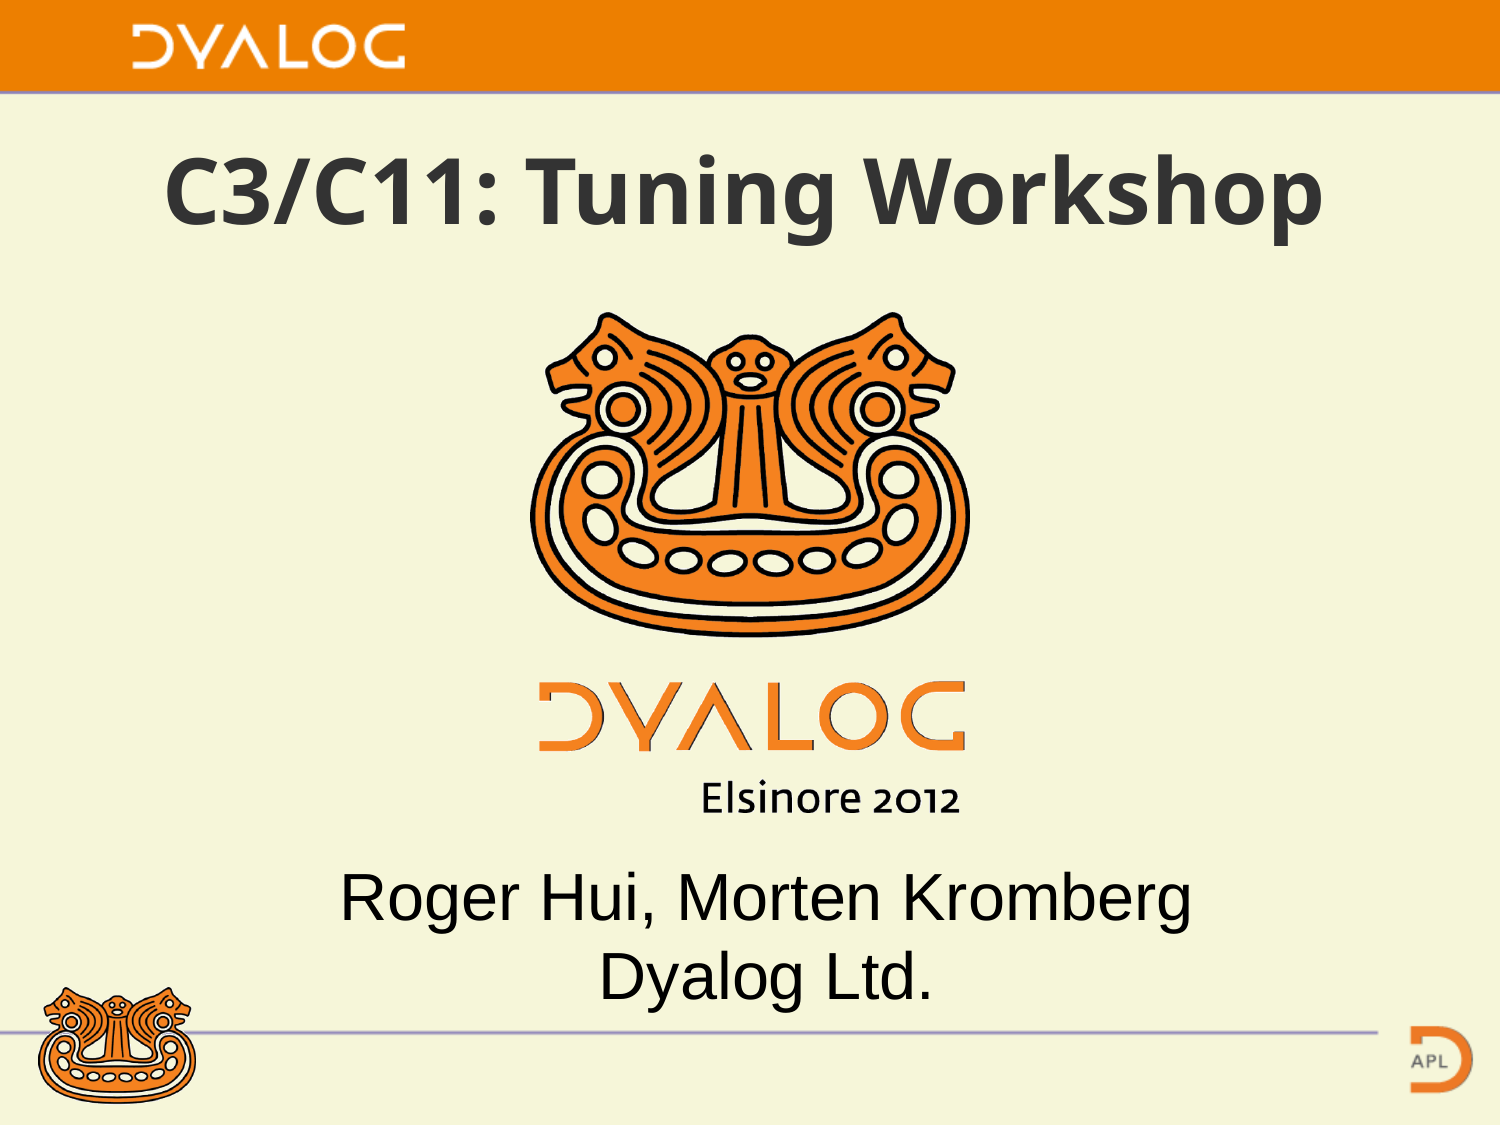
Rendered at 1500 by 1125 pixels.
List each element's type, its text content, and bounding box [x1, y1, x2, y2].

title C3/C11: Tuning Workshop [147, 125, 1423, 313]
picture [0, 0, 1500, 1125]
subtitle Roger Hui, Morten Kromberg Dyalog Ltd. [242, 846, 1293, 961]
